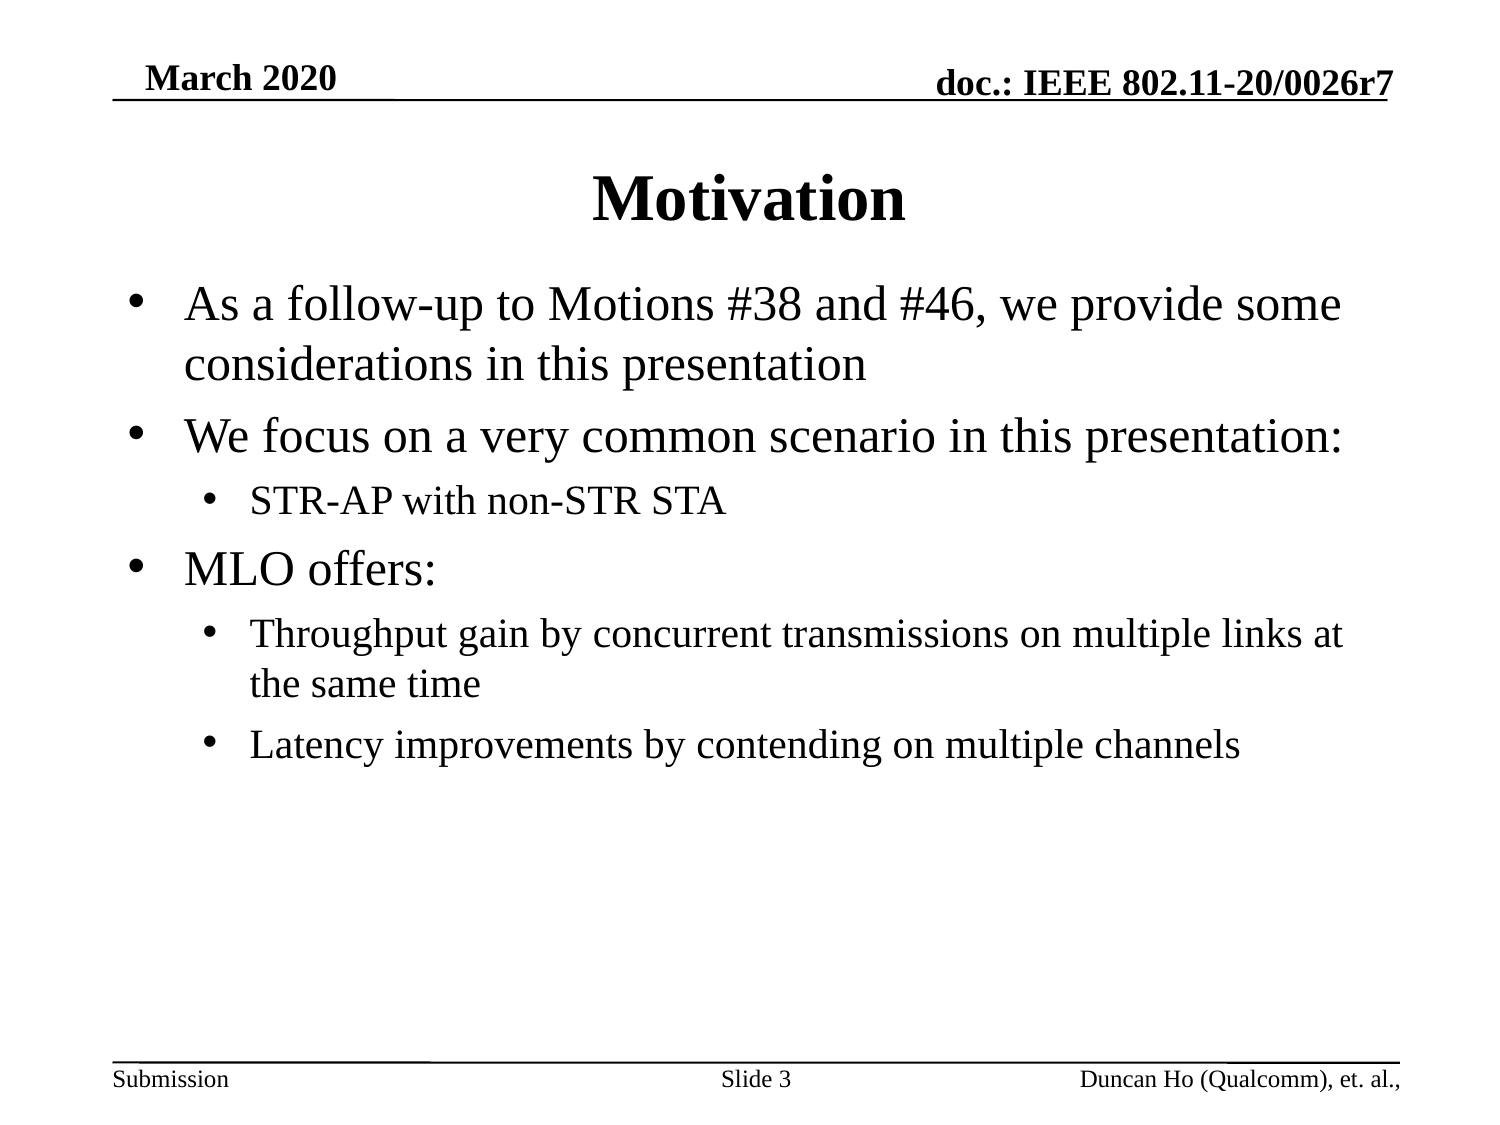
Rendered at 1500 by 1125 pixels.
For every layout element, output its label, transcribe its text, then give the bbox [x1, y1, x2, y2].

footer Duncan Ho (Qualcomm), et. al., [878, 1061, 1402, 1093]
slide_number Slide 3 [712, 1061, 800, 1123]
list As a follow-up to Motions #38 and #46, we provide some considerations in this presentation We focus on a very common scenario in this presentation: STR-AP with non-STR STA MLO offers: Throughput gain by concurrent transmissions on multiple links at the same time Latency improvements by contending on multiple channels [112, 262, 1388, 1000]
title Motivation [112, 112, 1388, 262]
